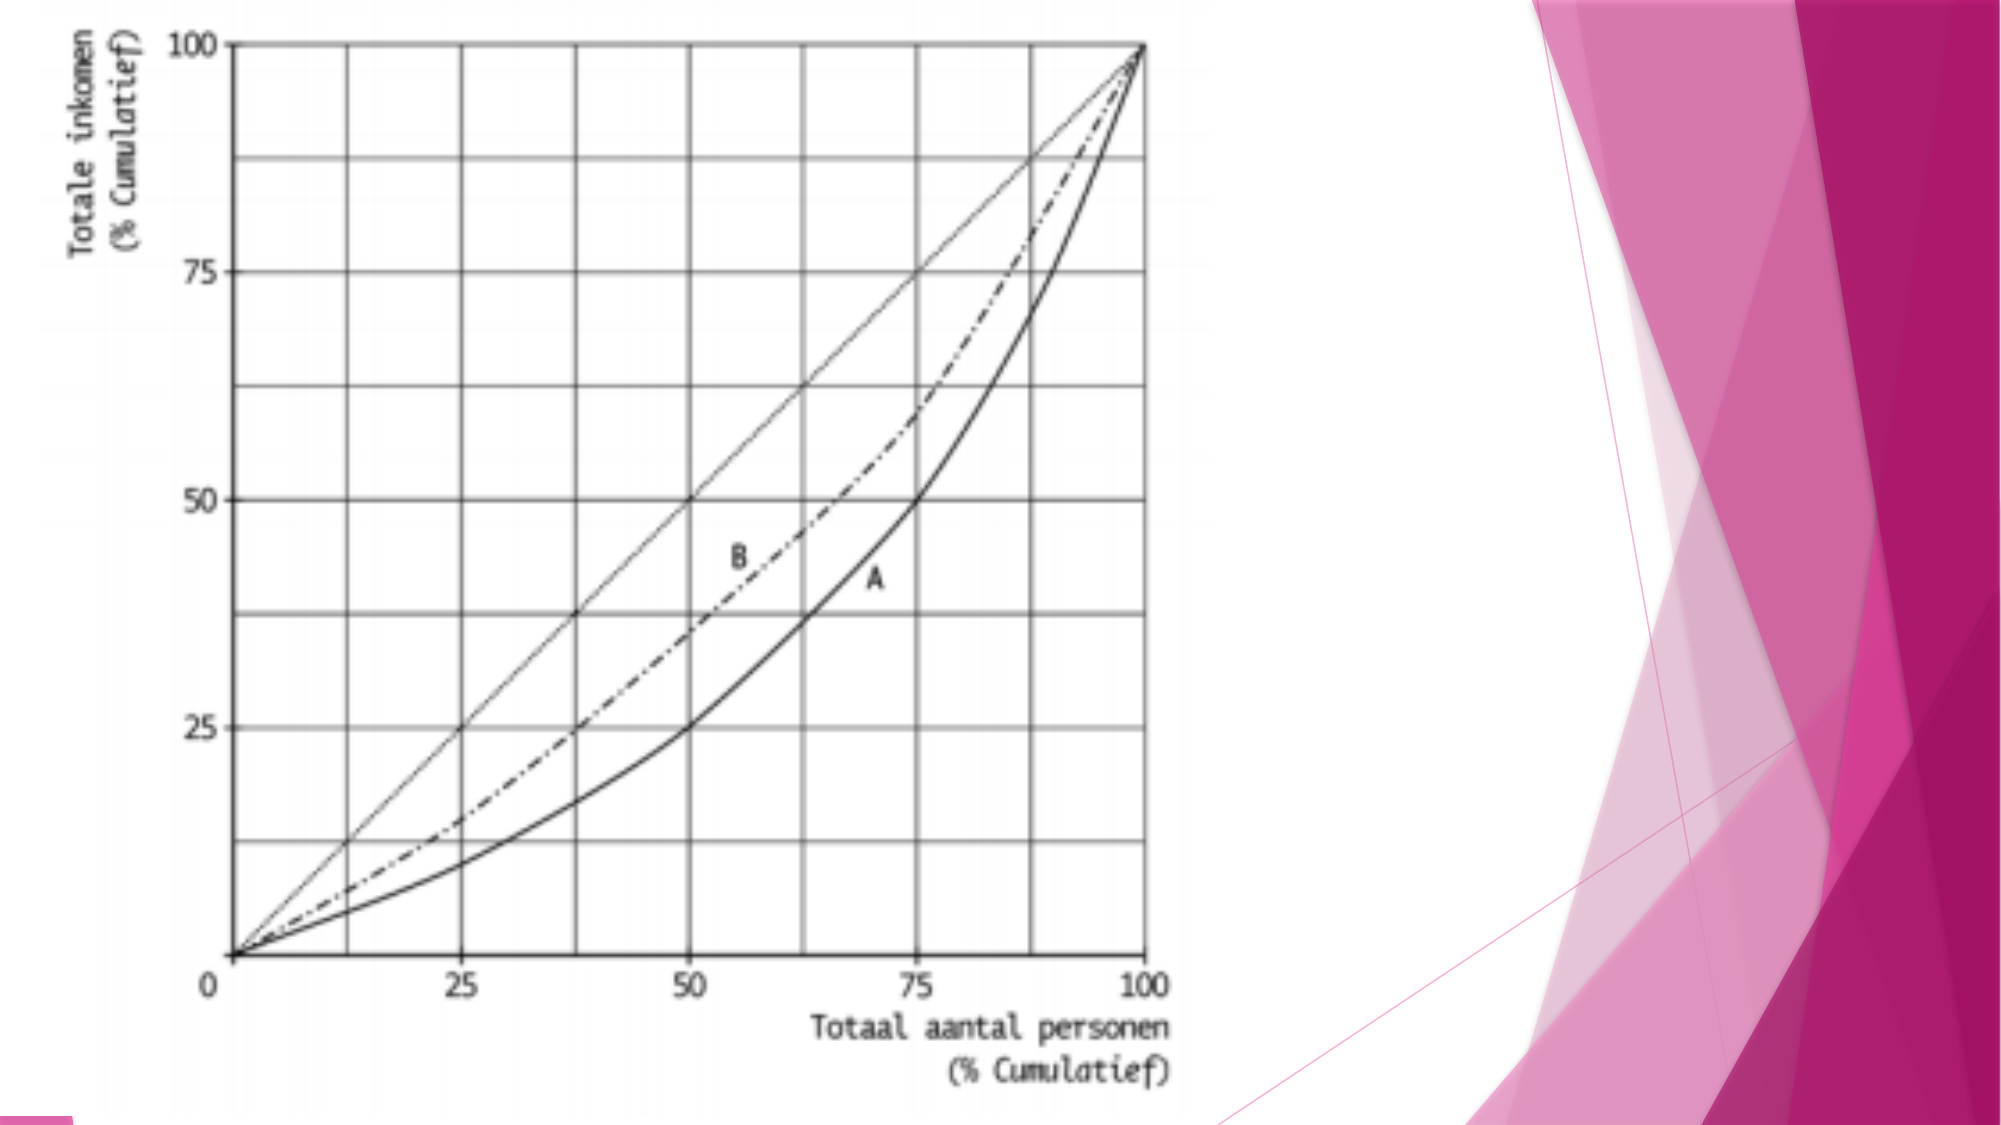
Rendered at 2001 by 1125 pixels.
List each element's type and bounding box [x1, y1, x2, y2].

picture [0, 0, 1213, 1116]
